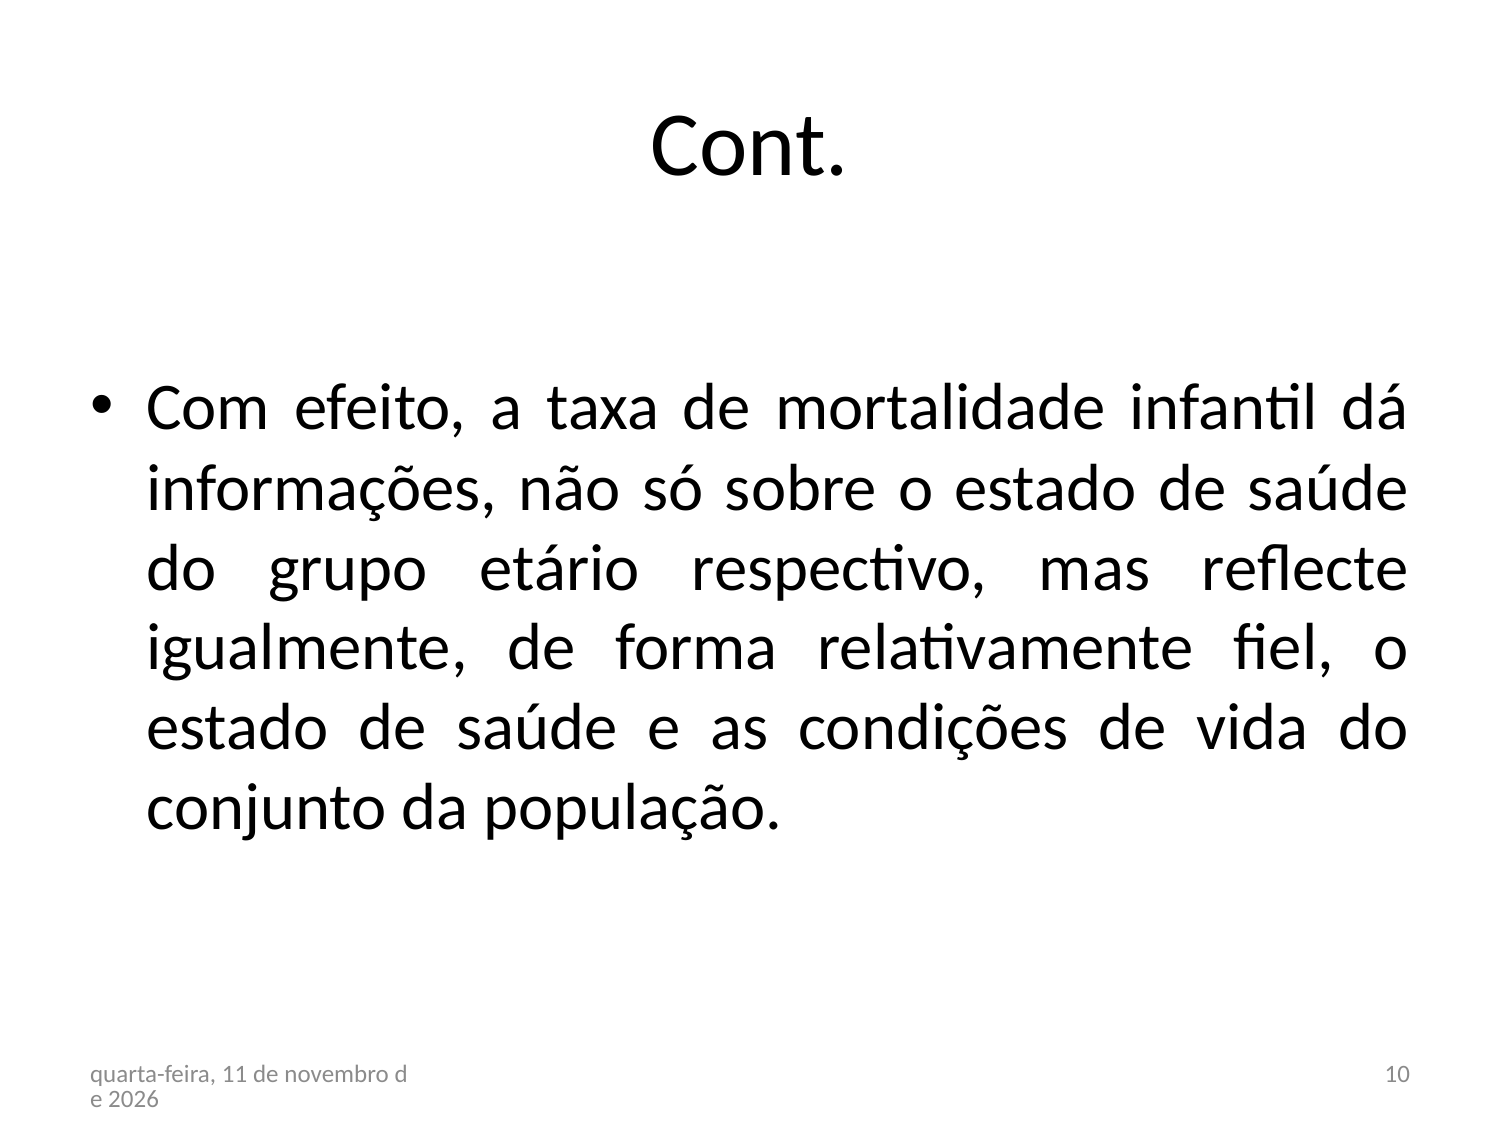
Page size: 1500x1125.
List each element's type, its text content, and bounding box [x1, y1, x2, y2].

slide_number 10 [1074, 1042, 1425, 1103]
slide_number terça-feira, 27 de Março de 2012 [75, 1042, 425, 1103]
list Com efeito, a taxa de mortalidade infantil dá informações, não só sobre o estado de saúde do grupo etário respectivo, mas reflecte igualmente, de forma relativamente fiel, o estado de saúde e as condições de vida do conjunto da população. [75, 262, 1425, 1005]
title Cont. [75, 45, 1425, 233]
